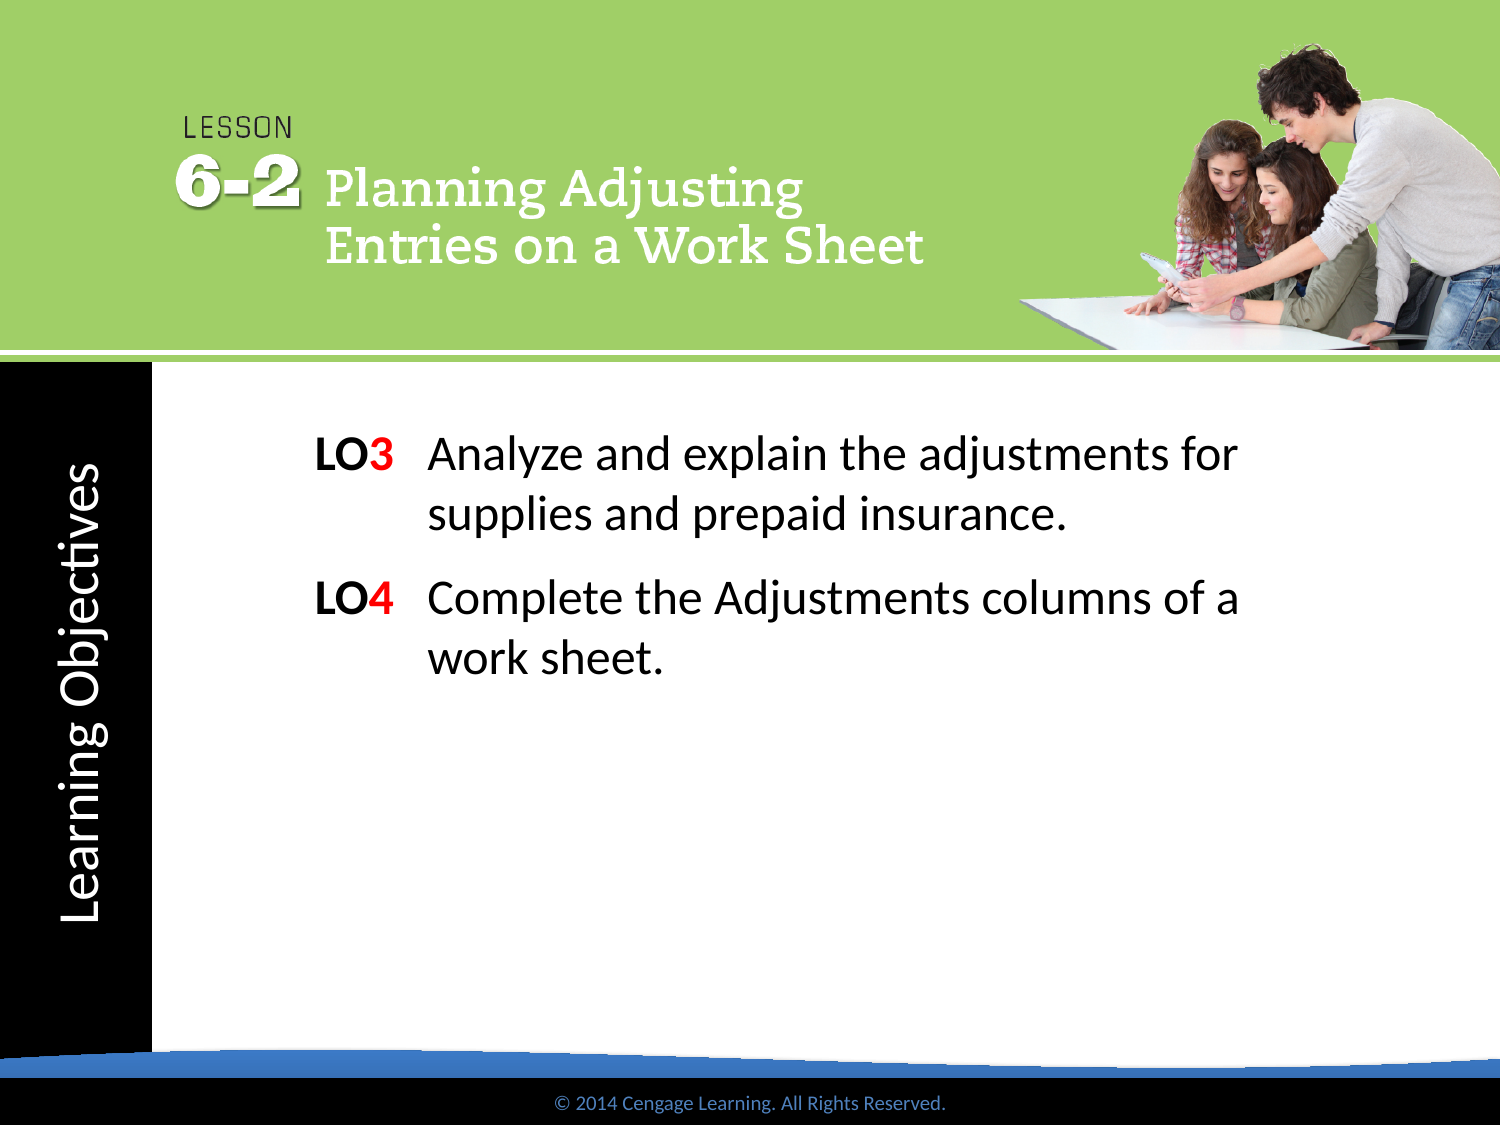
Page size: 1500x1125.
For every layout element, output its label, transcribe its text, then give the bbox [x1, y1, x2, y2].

text_box [0, 1050, 1500, 1078]
text_box © 2014 Cengage Learning. All Rights Reserved. [0, 1078, 1500, 1125]
picture [0, 0, 1500, 362]
text_box LO3 Analyze and explain the adjustments for supplies and prepaid insurance. LO4 Complete the Adjustments columns of a work sheet. [299, 412, 1350, 693]
text_box Learning Objectives [0, 371, 152, 1058]
